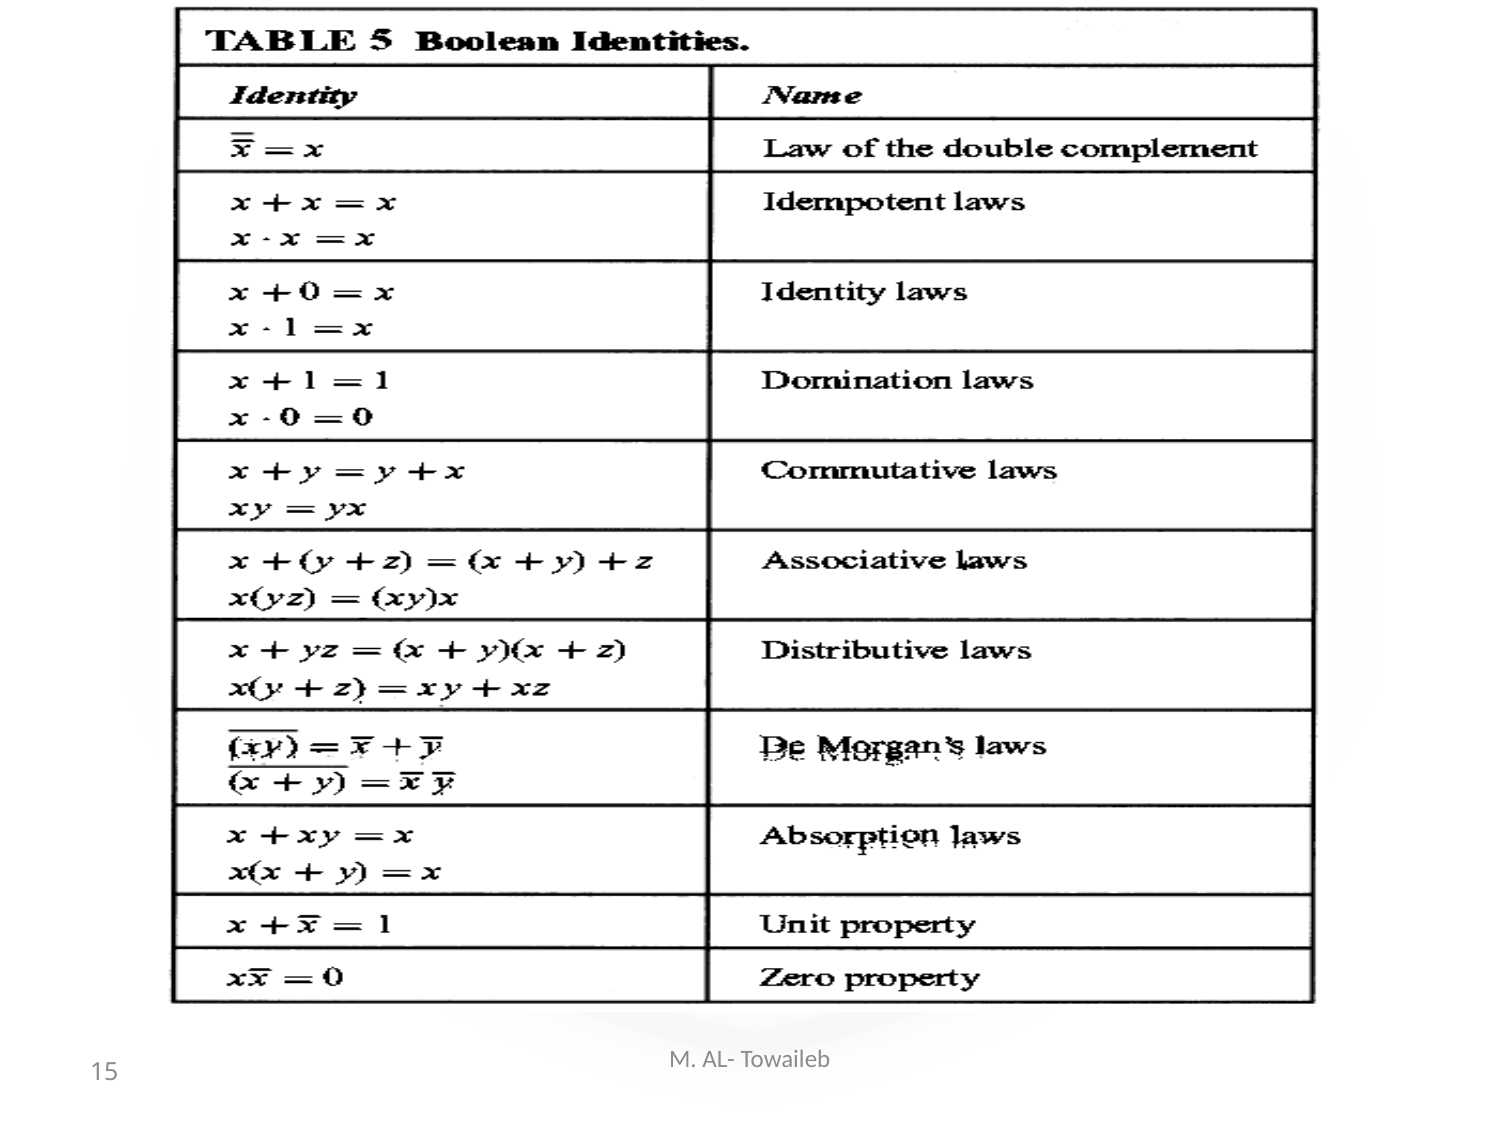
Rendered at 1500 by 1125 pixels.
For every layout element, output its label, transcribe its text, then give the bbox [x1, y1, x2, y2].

picture [159, 0, 1329, 1012]
slide_number 15 [75, 1042, 425, 1103]
footer M. AL- Towaileb [512, 1042, 988, 1103]
